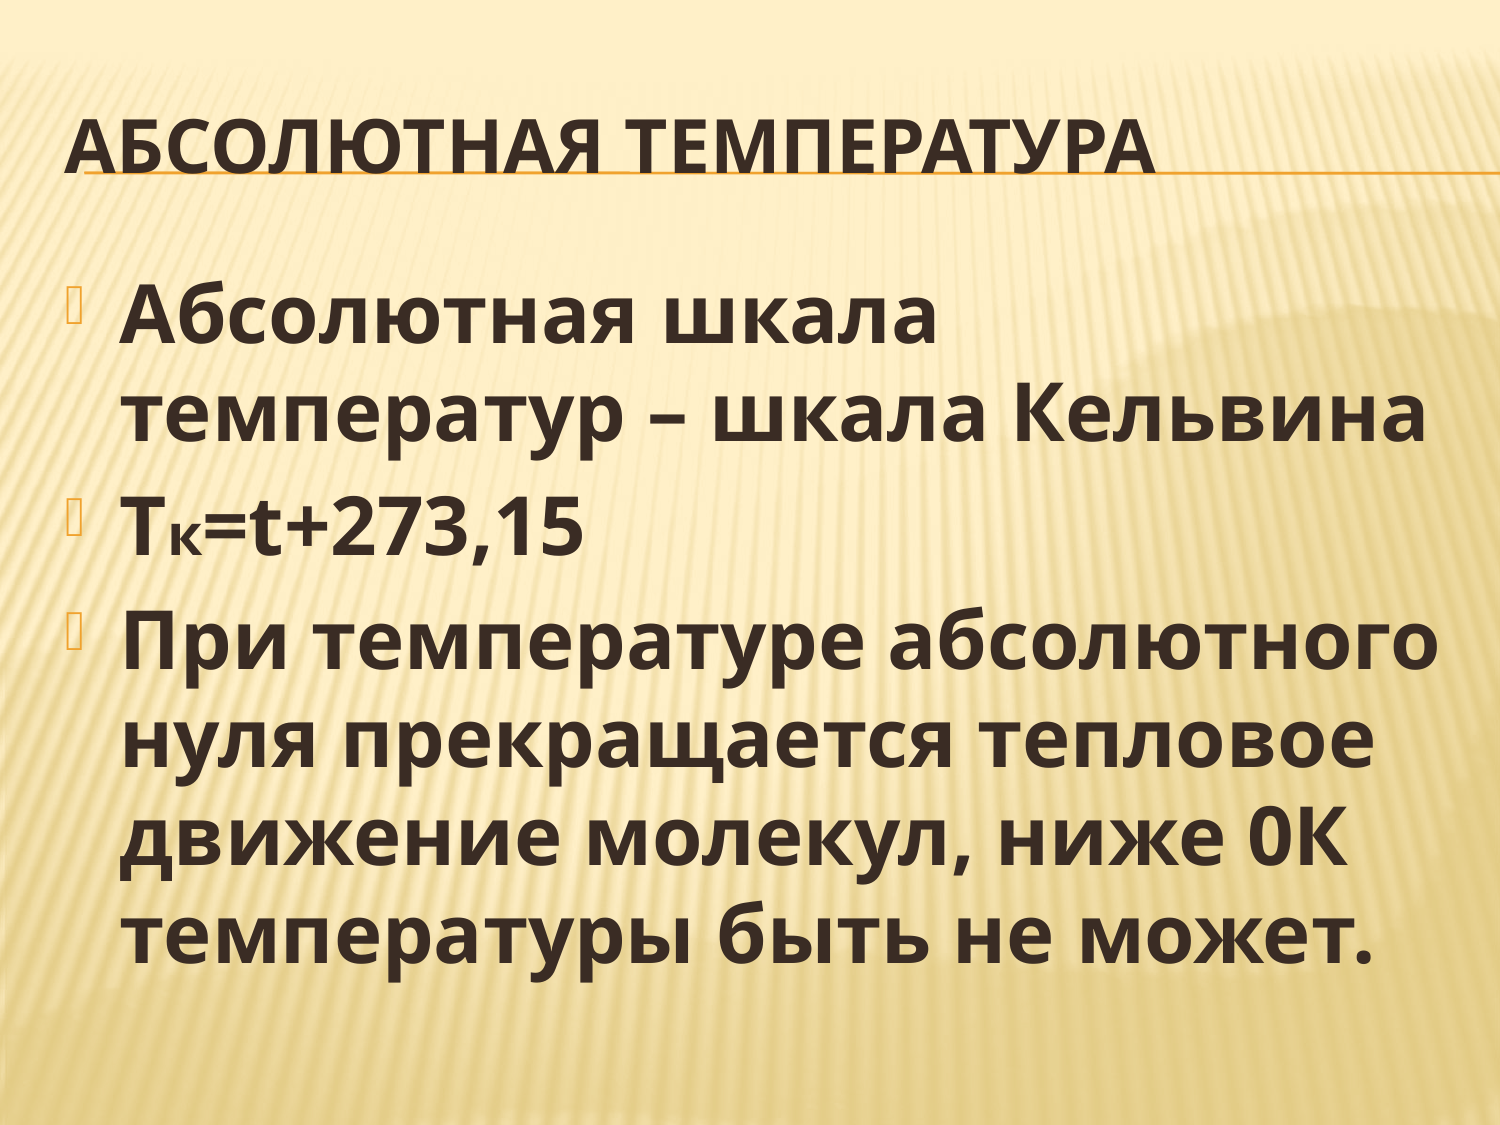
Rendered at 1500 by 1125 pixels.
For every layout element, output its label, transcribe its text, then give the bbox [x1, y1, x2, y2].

list Абсолютная шкала температур – шкала Кельвина Тк=t+273,15 При температуре абсолютного нуля прекращается тепловое движение молекул, ниже 0К температуры быть не может. [50, 254, 1475, 998]
title Абсолютная температура [50, 75, 1475, 213]
